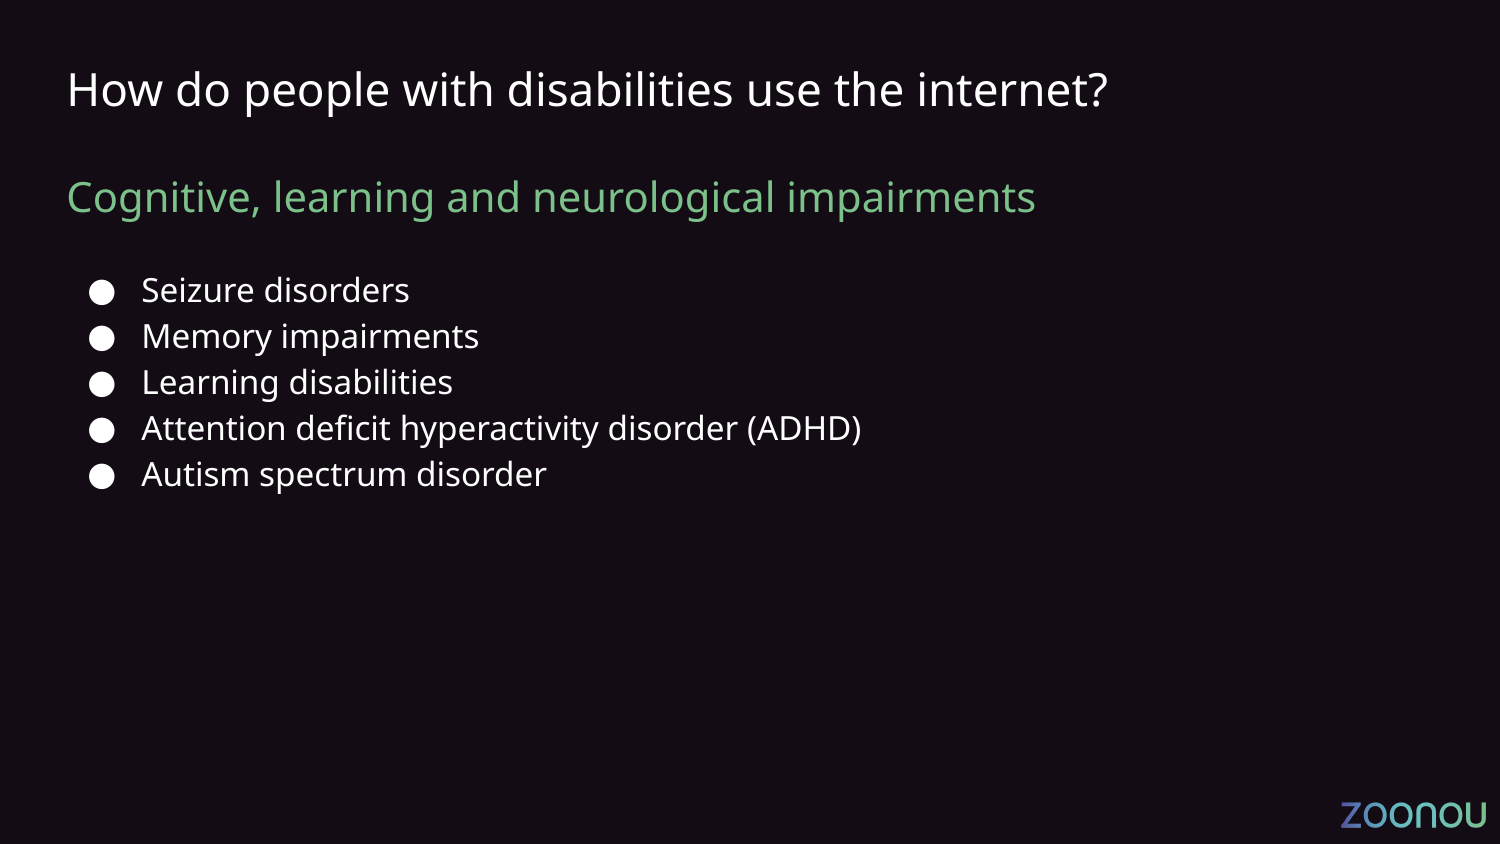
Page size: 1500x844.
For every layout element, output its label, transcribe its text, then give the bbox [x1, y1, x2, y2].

list Seizure disorders Memory impairments Learning disabilities Attention deficit hyperactivity disorder (ADHD) Autism spectrum disorder [51, 248, 1196, 621]
subtitle Cognitive, learning and neurological impairments [51, 148, 1196, 227]
picture [1335, 790, 1492, 833]
title How do people with disabilities use the internet? [51, 45, 1196, 132]
